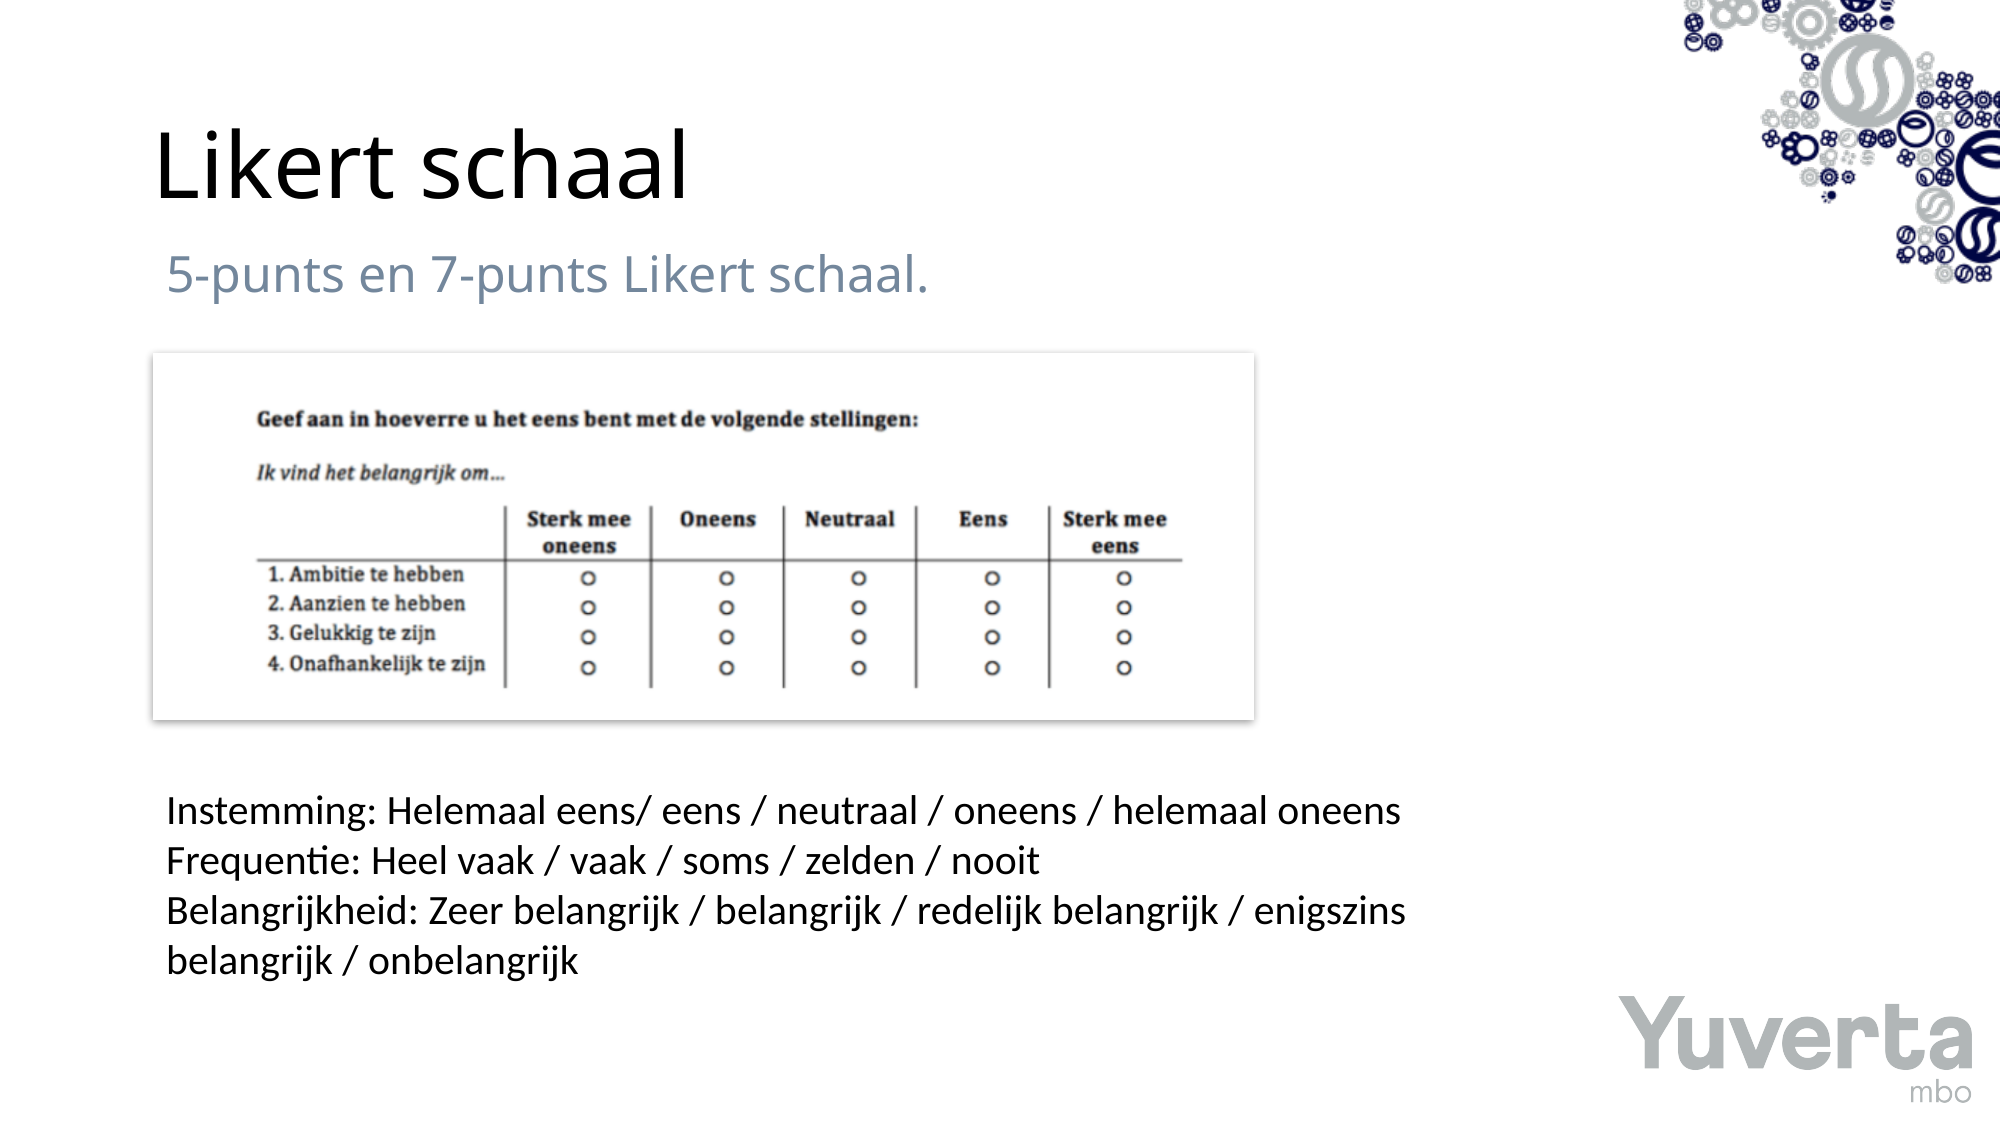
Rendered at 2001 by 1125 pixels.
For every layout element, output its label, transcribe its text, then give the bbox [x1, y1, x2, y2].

text_box Instemming: Helemaal eens/ eens / neutraal / oneens / helemaal oneens Frequentie: Heel vaak / vaak / soms / zelden / nooit Belangrijkheid: Zeer belangrijk / belangrijk / redelijk belangrijk / enigszins belangrijk / onbelangrijk [151, 725, 1575, 991]
text_box 5-punts en 7-punts Likert schaal. [151, 235, 1152, 352]
picture [0, 0, 2000, 1125]
title Likert schaal [137, 59, 1863, 278]
